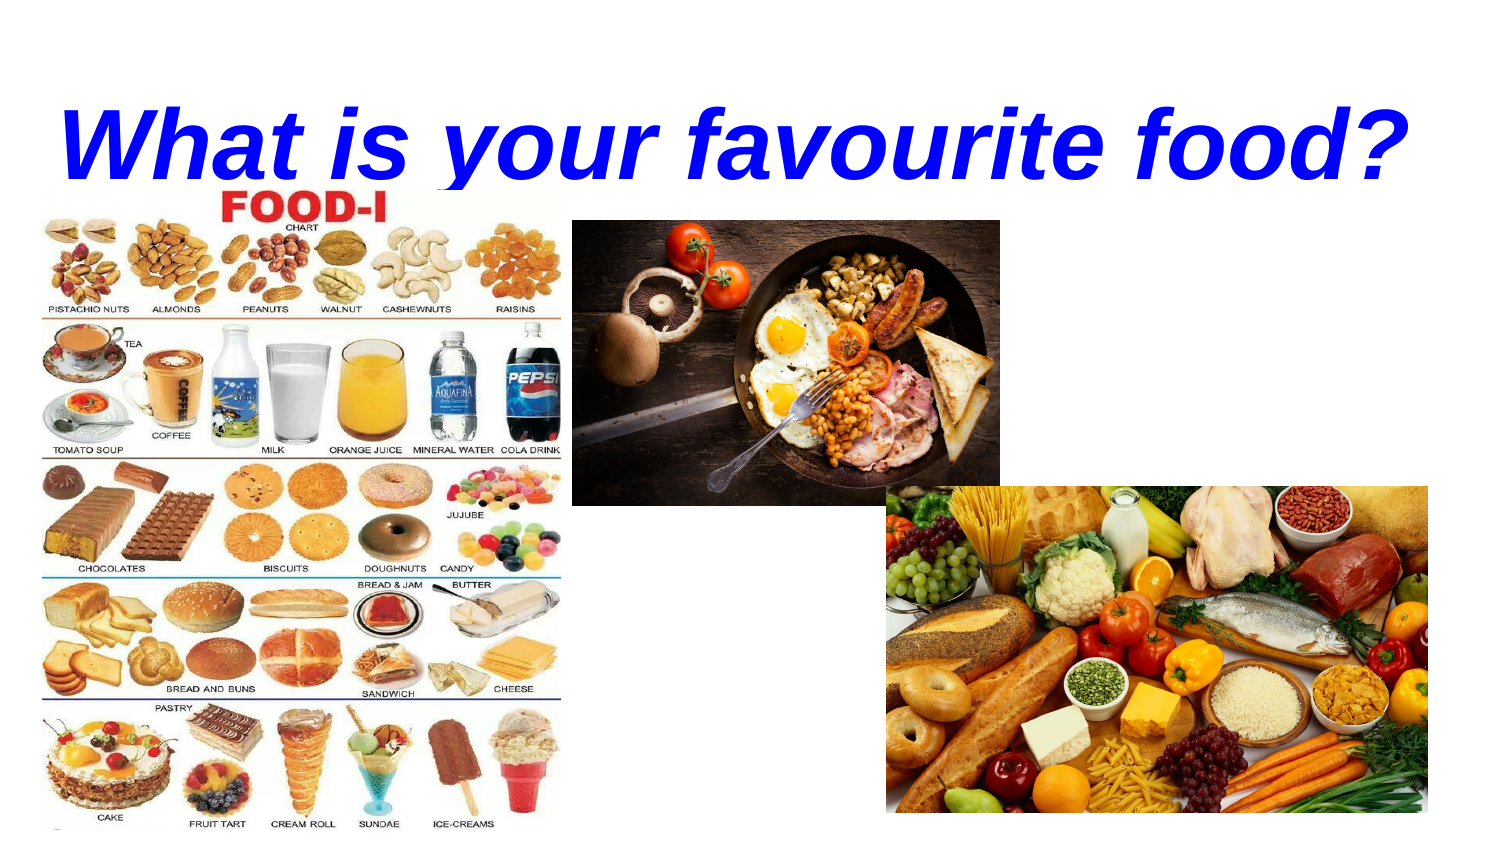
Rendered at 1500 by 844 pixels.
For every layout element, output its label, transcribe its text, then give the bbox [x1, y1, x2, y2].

text_box What is your favourite food? [42, 64, 1480, 763]
picture [42, 189, 561, 830]
picture [572, 220, 1428, 814]
